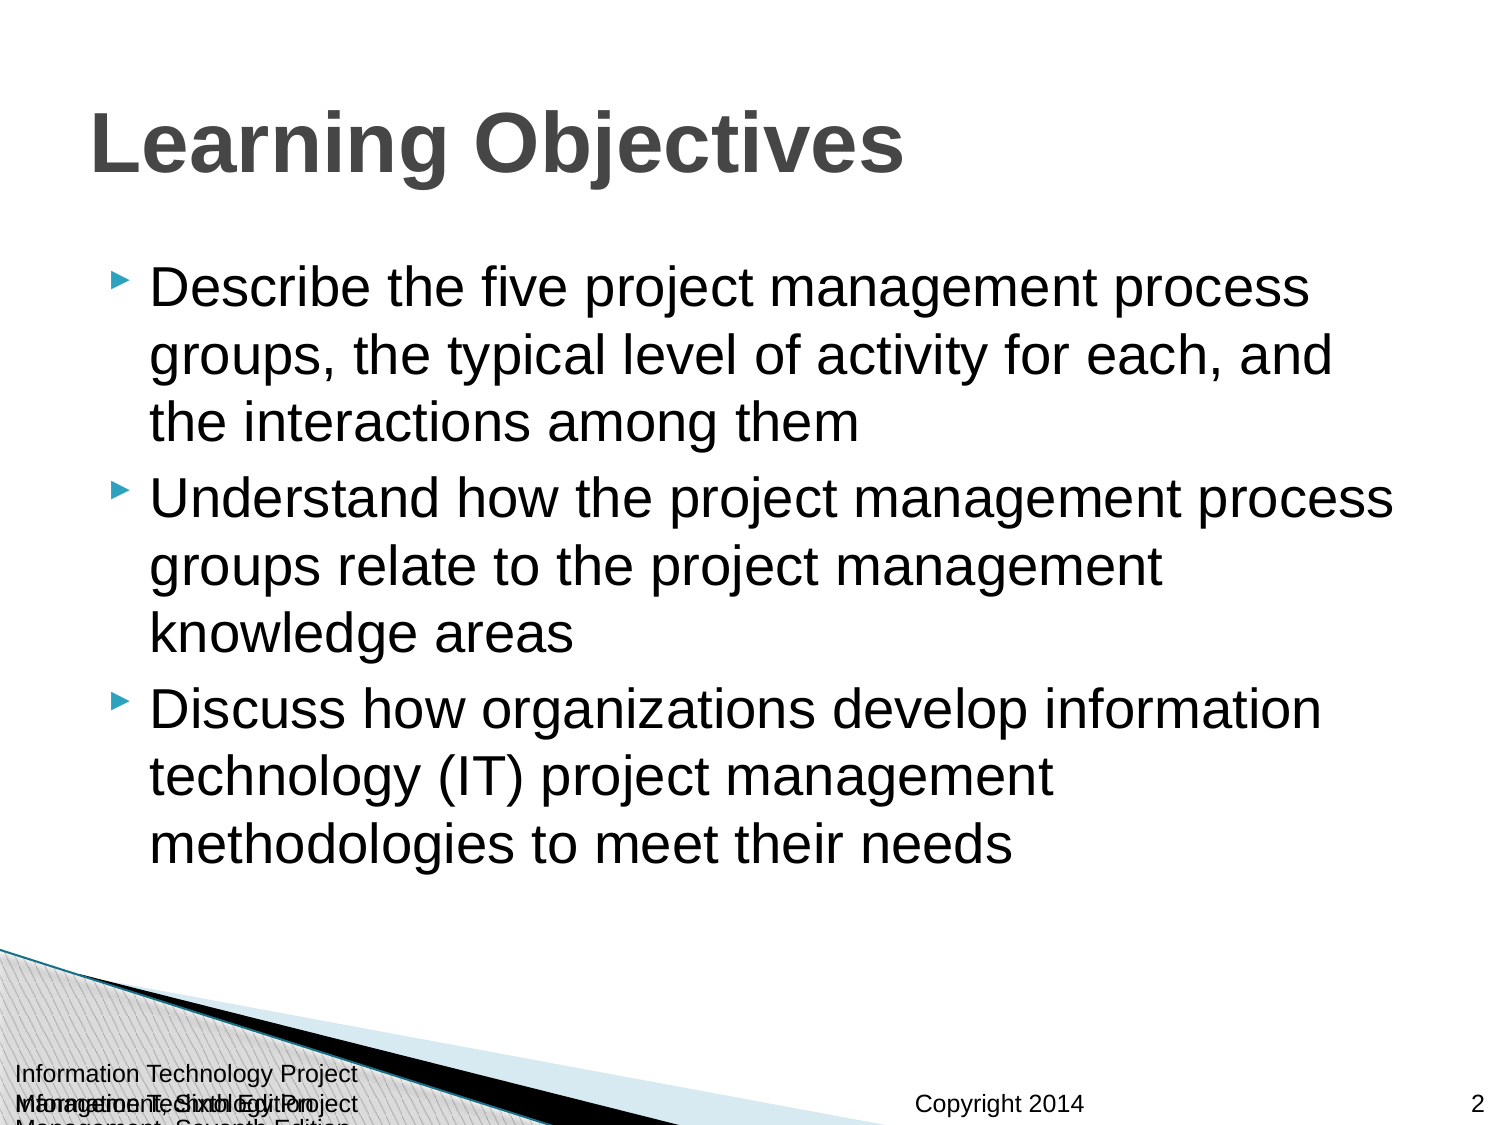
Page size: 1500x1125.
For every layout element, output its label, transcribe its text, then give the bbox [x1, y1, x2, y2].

footer Information Technology Project Management, Seventh Edition [0, 1065, 388, 1125]
list Describe the five project management process groups, the typical level of activity for each, and the interactions among them Understand how the project management process groups relate to the project management knowledge areas Discuss how organizations develop information technology (IT) project management methodologies to meet their needs [74, 242, 1426, 986]
title Learning Objectives [75, 45, 1425, 233]
slide_number 2 [1408, 1065, 1500, 1125]
